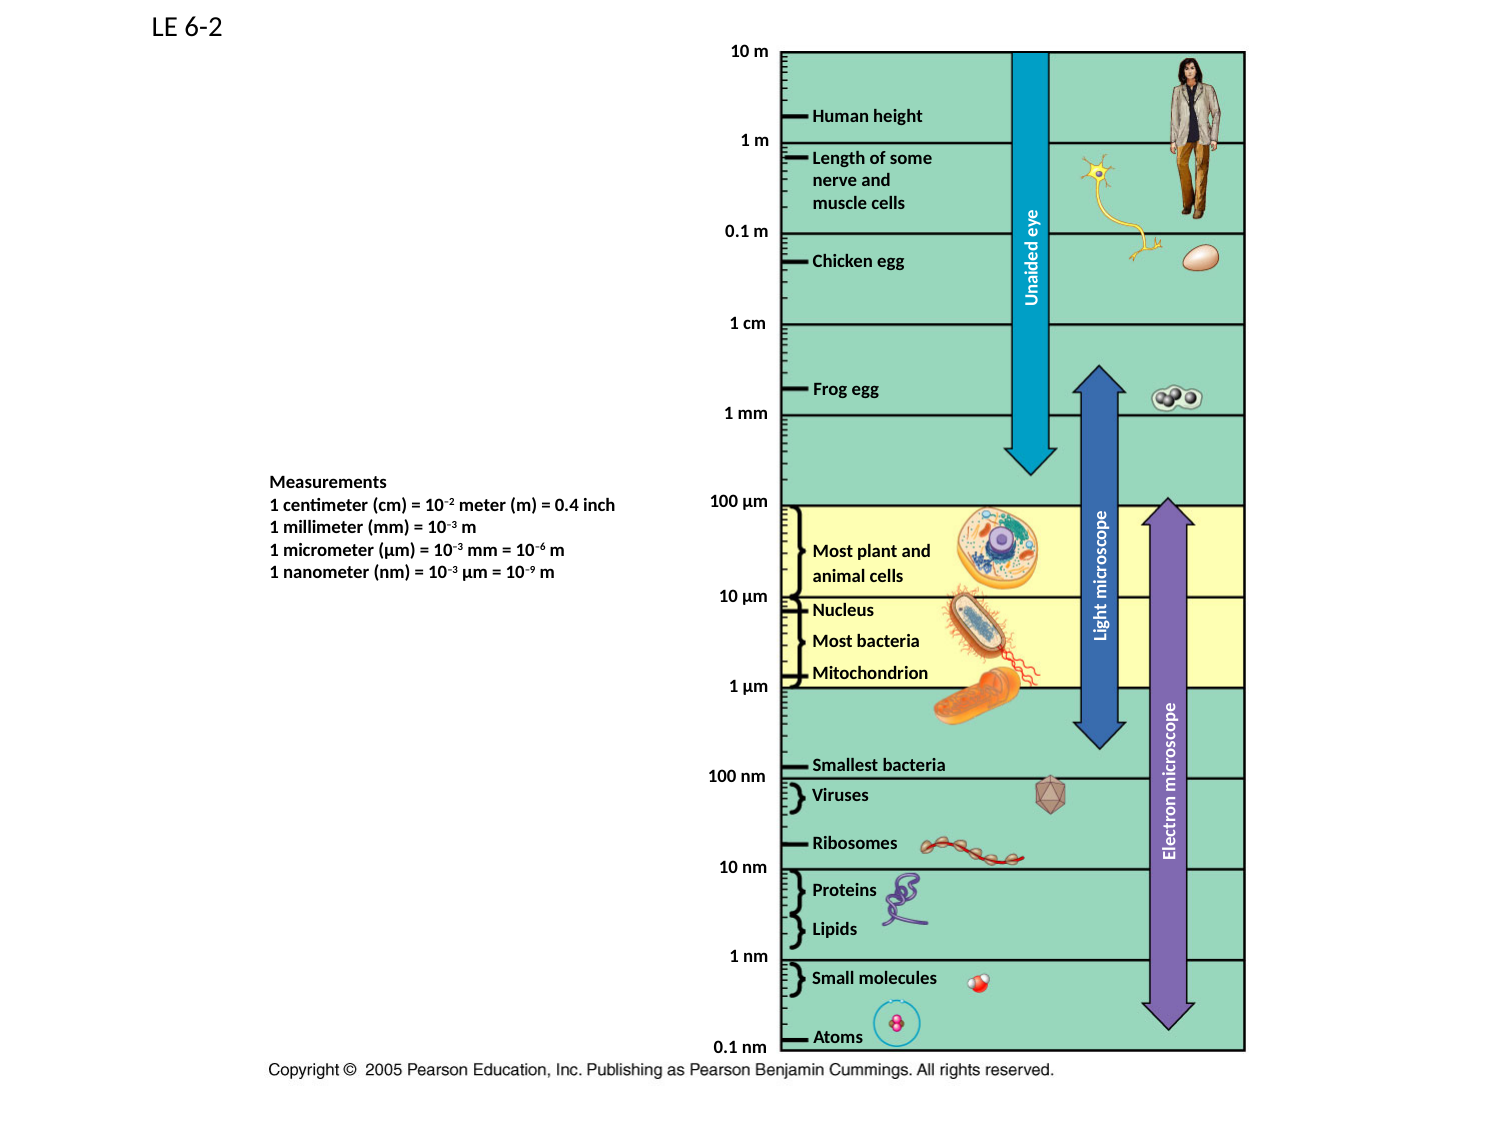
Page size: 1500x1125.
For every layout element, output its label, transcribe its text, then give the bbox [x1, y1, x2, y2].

picture [240, 36, 1260, 1088]
title LE 6-2 [24, 0, 350, 50]
